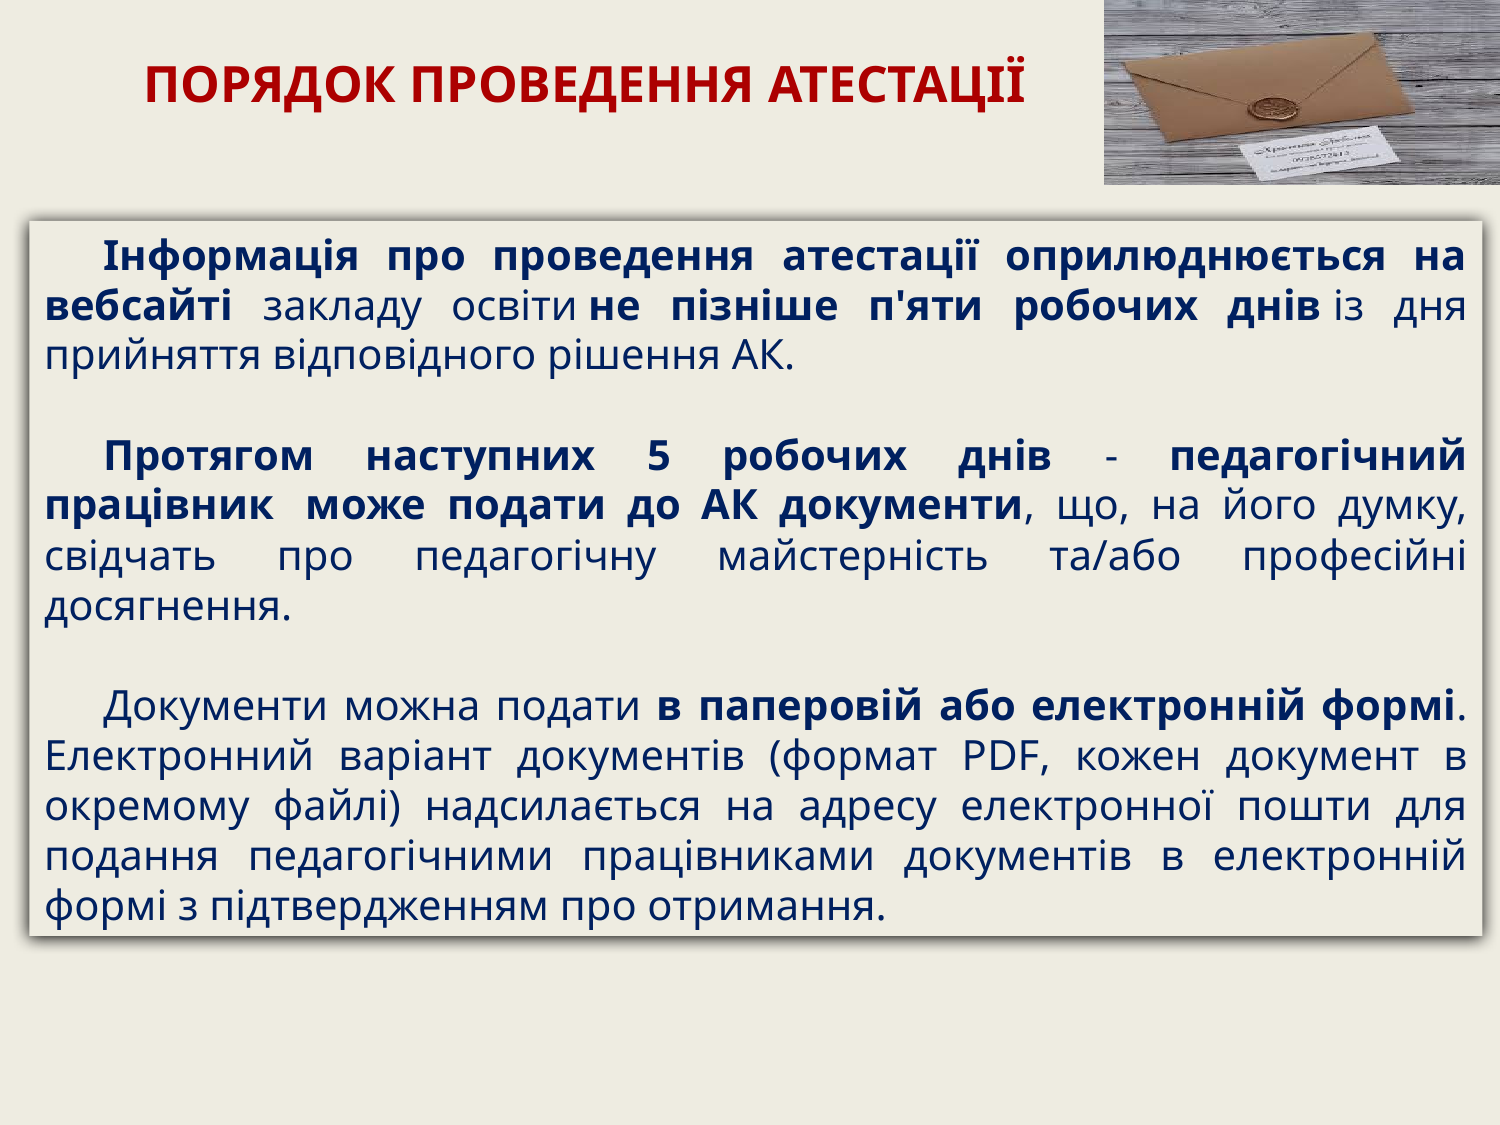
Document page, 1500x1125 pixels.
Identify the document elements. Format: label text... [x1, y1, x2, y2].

title ПОРЯДОК ПРОВЕДЕННЯ АТЕСТАЦІЇ [64, 45, 1099, 164]
text_box Інформація про проведення атестації оприлюднюється на вебсайті закладу освіти не пізніше п'яти робочих днів із дня прийняття відповідного рішення АК. Протягом наступних 5 робочих днів - педагогічний працівник може подати до АК документи, що, на його думку, свідчать про педагогічну майстерність та/або професійні досягнення. Документи можна подати в паперовій або електронній формі. Електронний варіант документів (формат РDF, кожен документ в окремому файлі) надсилається на адресу електронної пошти для подання педагогічними працівниками документів в електронній формі з підтвердженням про отримання. [29, 220, 1483, 936]
picture [1104, 0, 1500, 185]
